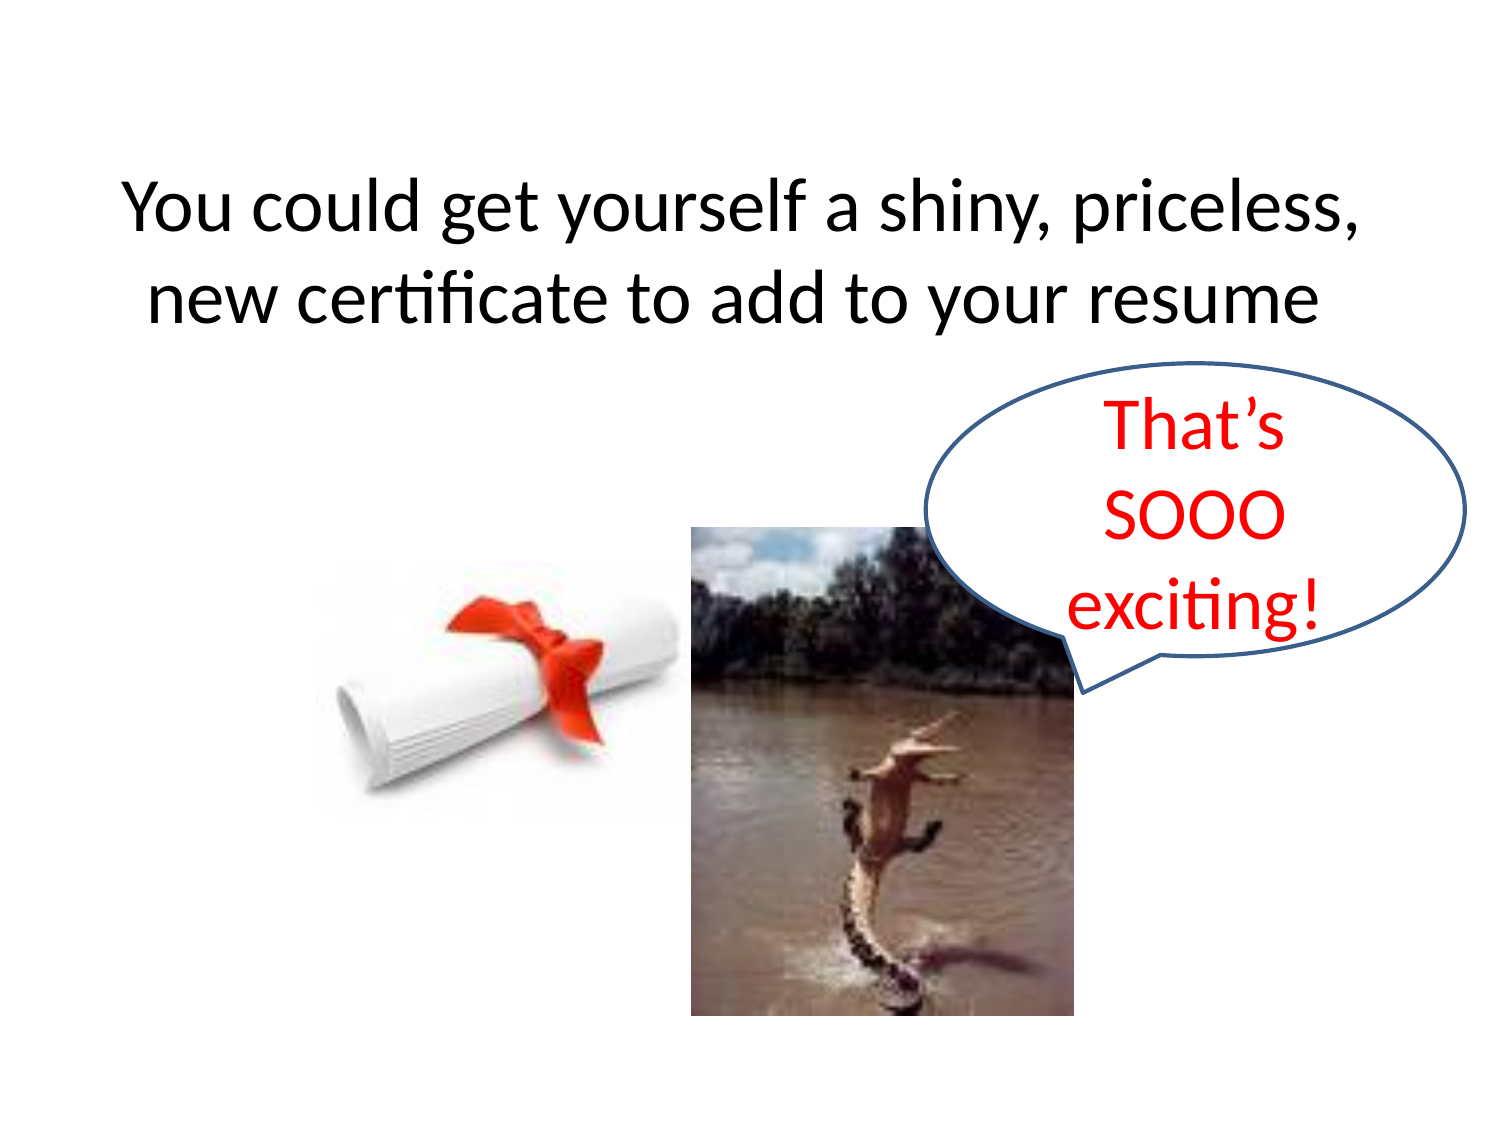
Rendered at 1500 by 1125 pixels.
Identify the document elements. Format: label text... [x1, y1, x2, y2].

title You could get yourself a shiny, priceless, new certificate to add to your resume [105, 128, 1381, 458]
text_box That’s SOOO exciting! [923, 361, 1467, 695]
picture [316, 527, 1074, 1017]
